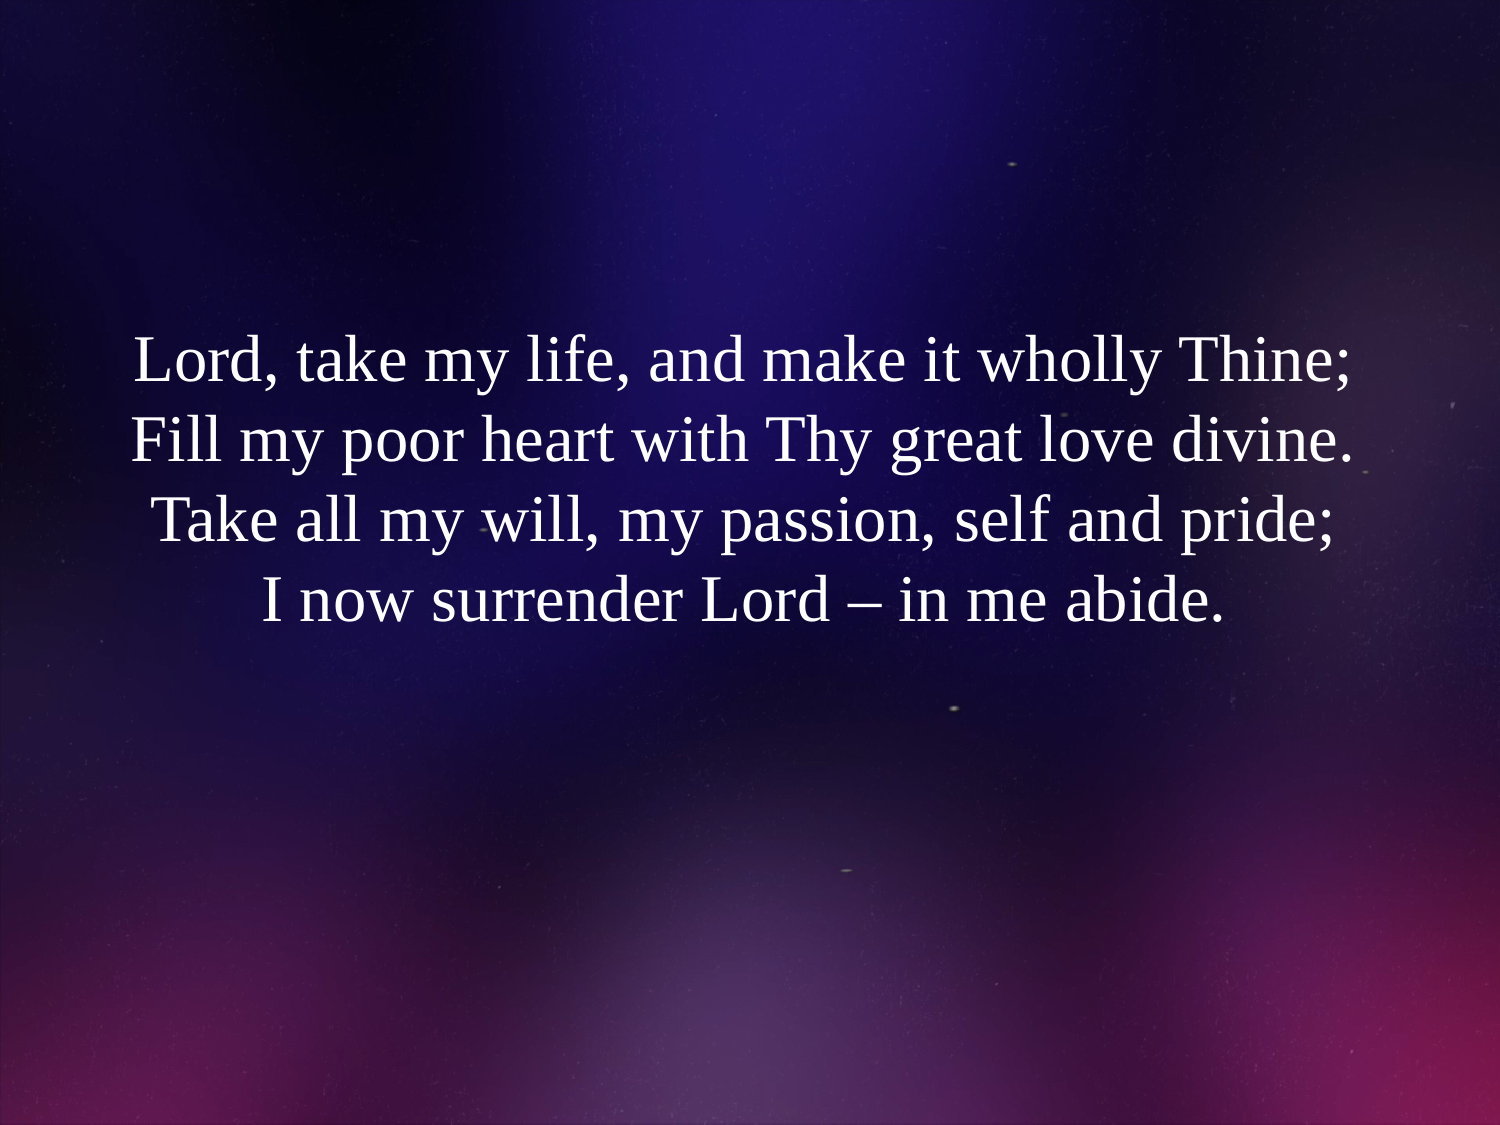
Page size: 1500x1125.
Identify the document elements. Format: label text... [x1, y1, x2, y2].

title Lord, take my life, and make it wholly Thine; Fill my poor heart with Thy great love divine. Take all my will, my passion, self and pride; I now surrender Lord – in me abide. [77, 420, 1412, 609]
picture [0, 0, 1500, 1125]
